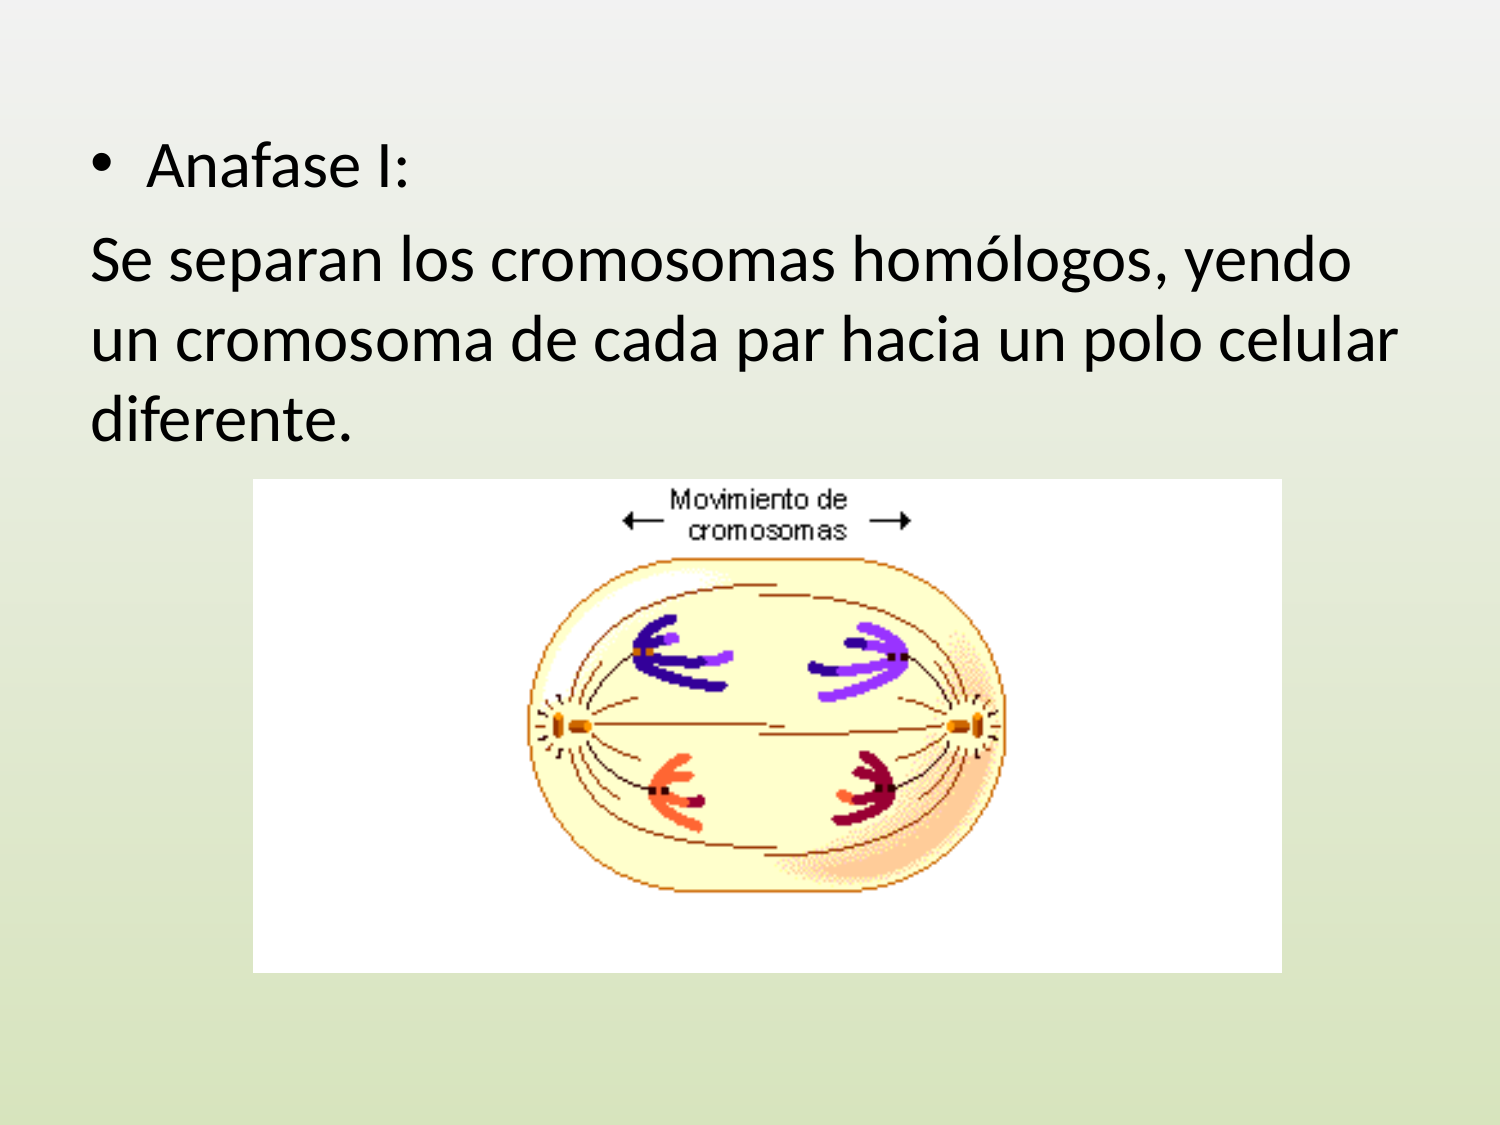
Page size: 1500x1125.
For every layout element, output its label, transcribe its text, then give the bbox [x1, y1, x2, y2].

list Anafase I: Se separan los cromosomas homólogos, yendo un cromosoma de cada par hacia un polo celular diferente. [75, 113, 1425, 1005]
picture [253, 479, 1282, 974]
